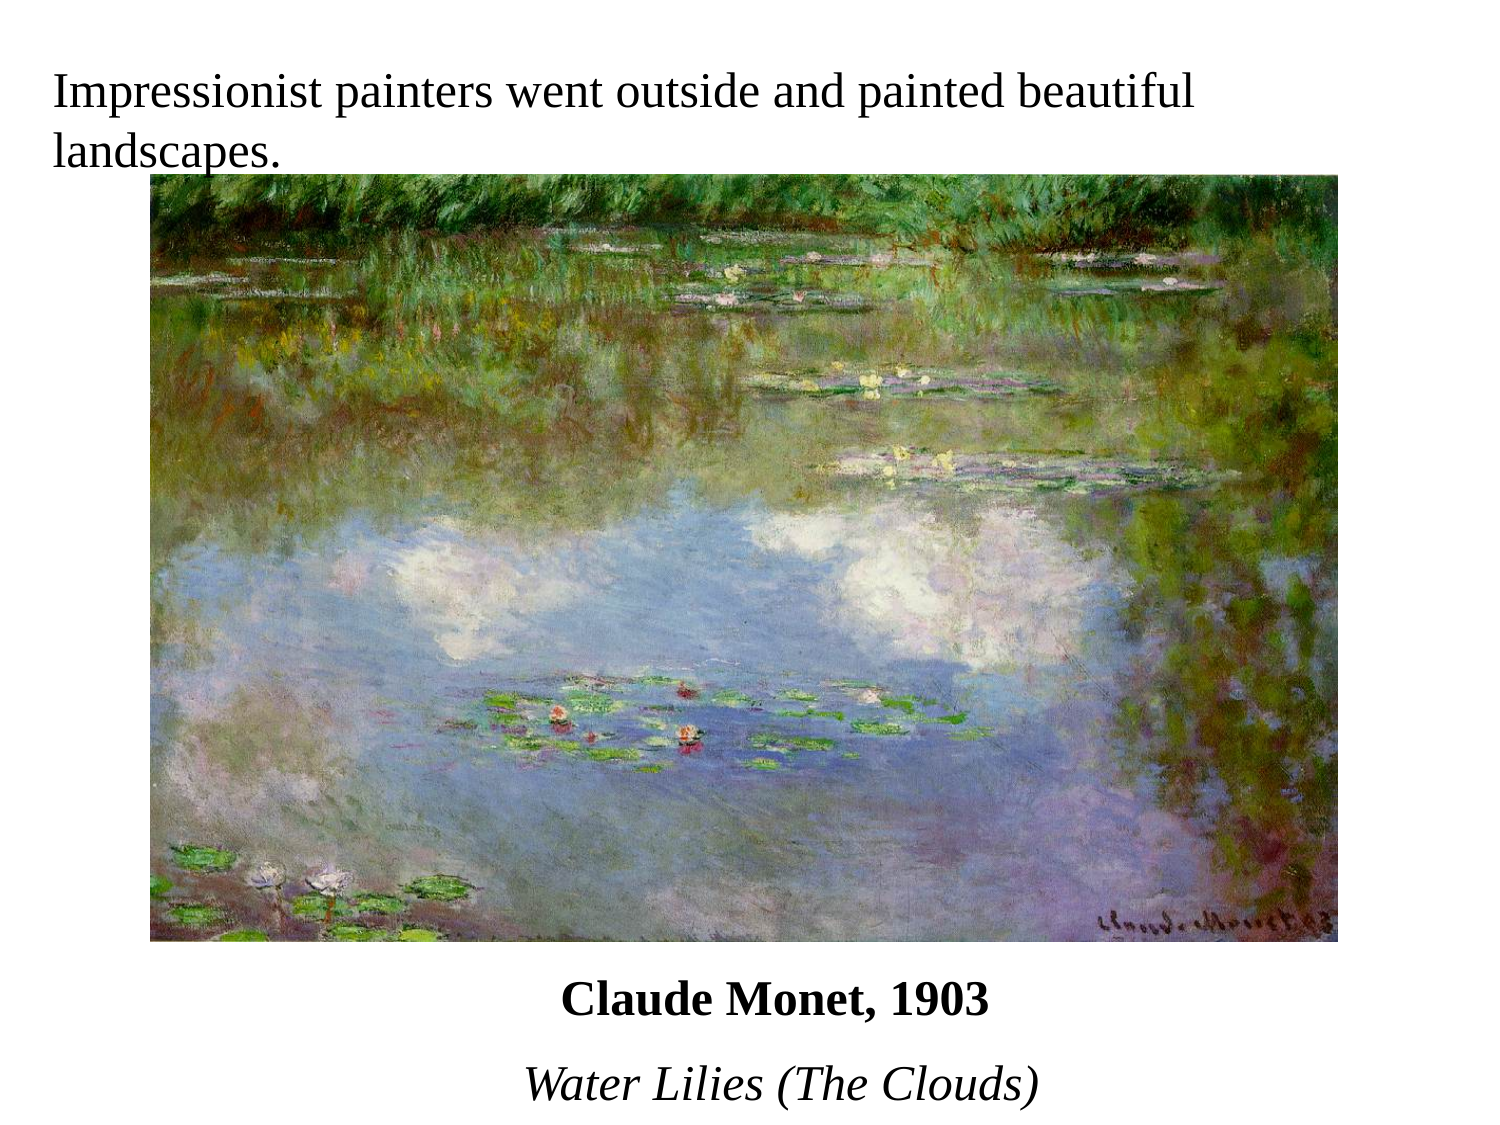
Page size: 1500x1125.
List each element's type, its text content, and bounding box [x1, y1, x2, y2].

picture [149, 174, 1338, 942]
text_box Claude Monet, 1903 Water Lilies (The Clouds) [437, 958, 1113, 1119]
text_box Impressionist painters went outside and painted beautiful landscapes. [37, 49, 1450, 185]
